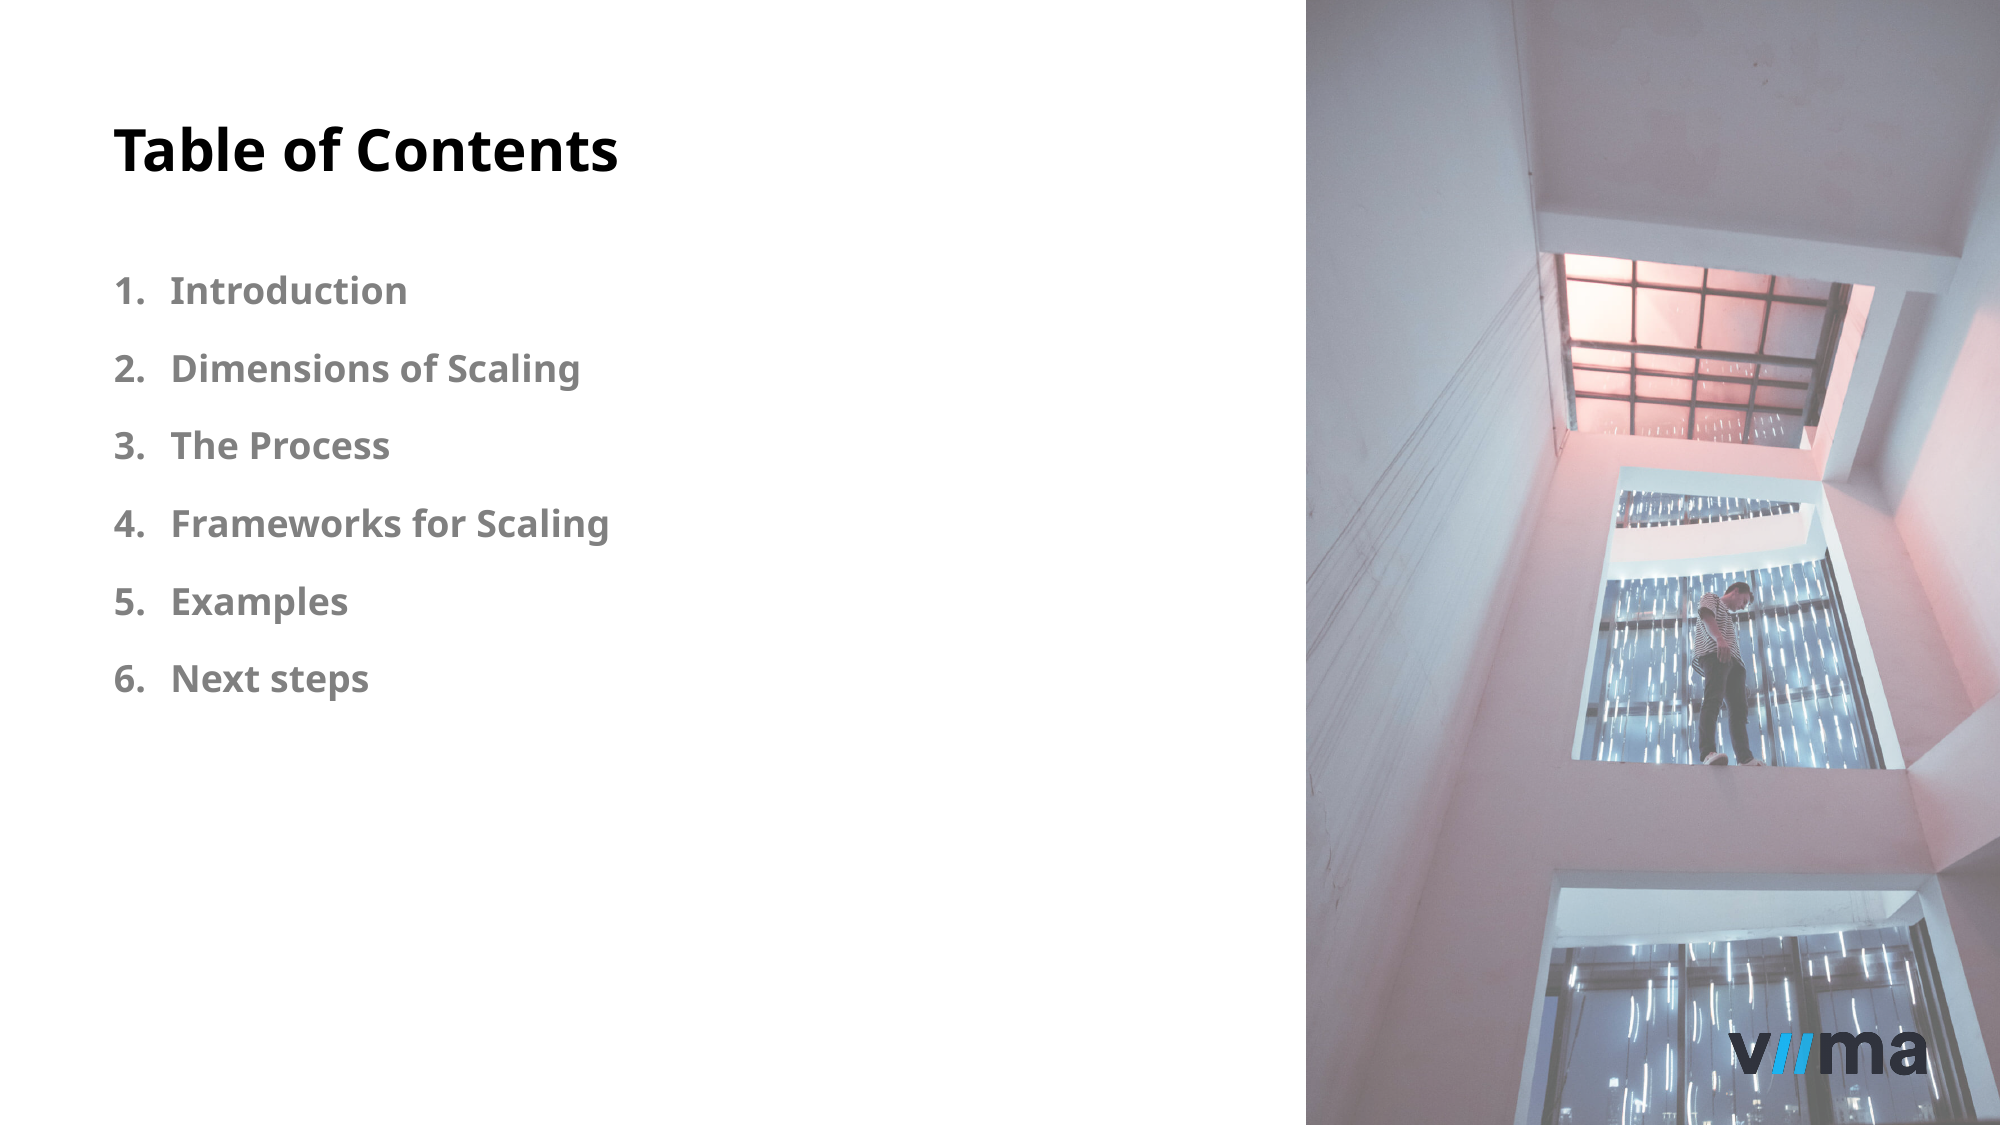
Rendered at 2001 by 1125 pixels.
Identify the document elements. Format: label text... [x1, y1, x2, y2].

title Table of Contents [99, 41, 1104, 259]
picture [1306, 0, 2000, 1125]
list Introduction Dimensions of Scaling The Process Frameworks for Scaling Examples Next steps [99, 231, 823, 1035]
